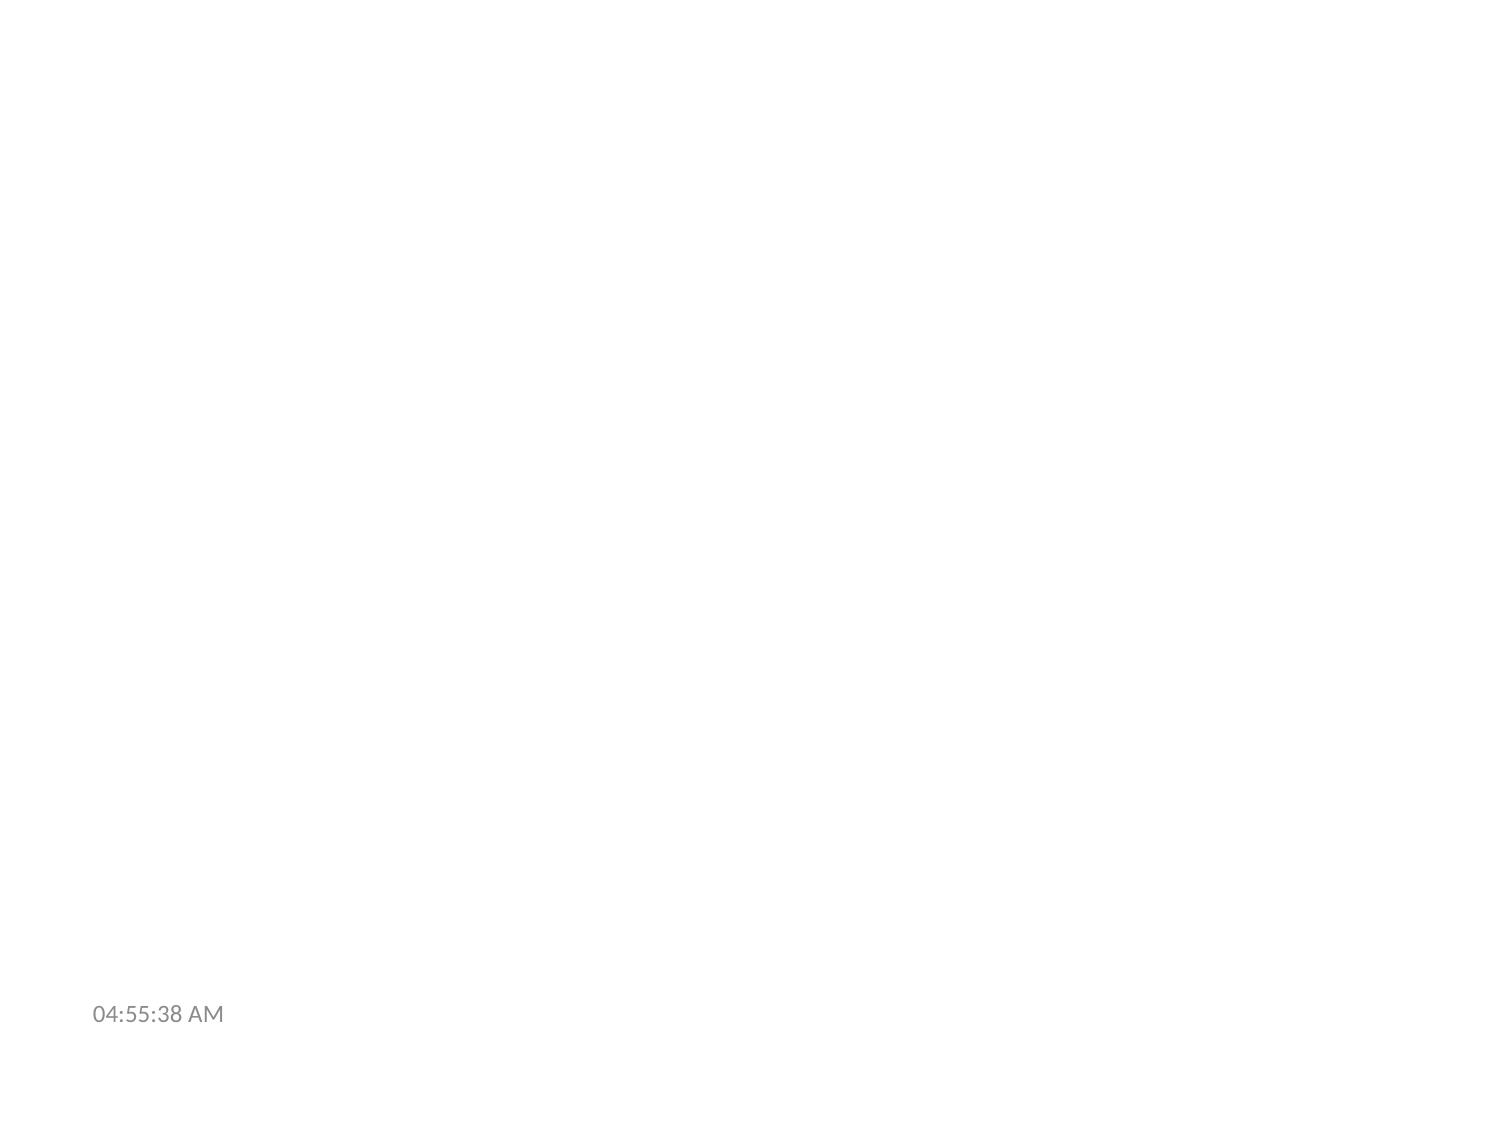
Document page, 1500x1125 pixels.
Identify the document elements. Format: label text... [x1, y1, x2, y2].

text_box 3:35:09 PM [77, 982, 428, 1043]
